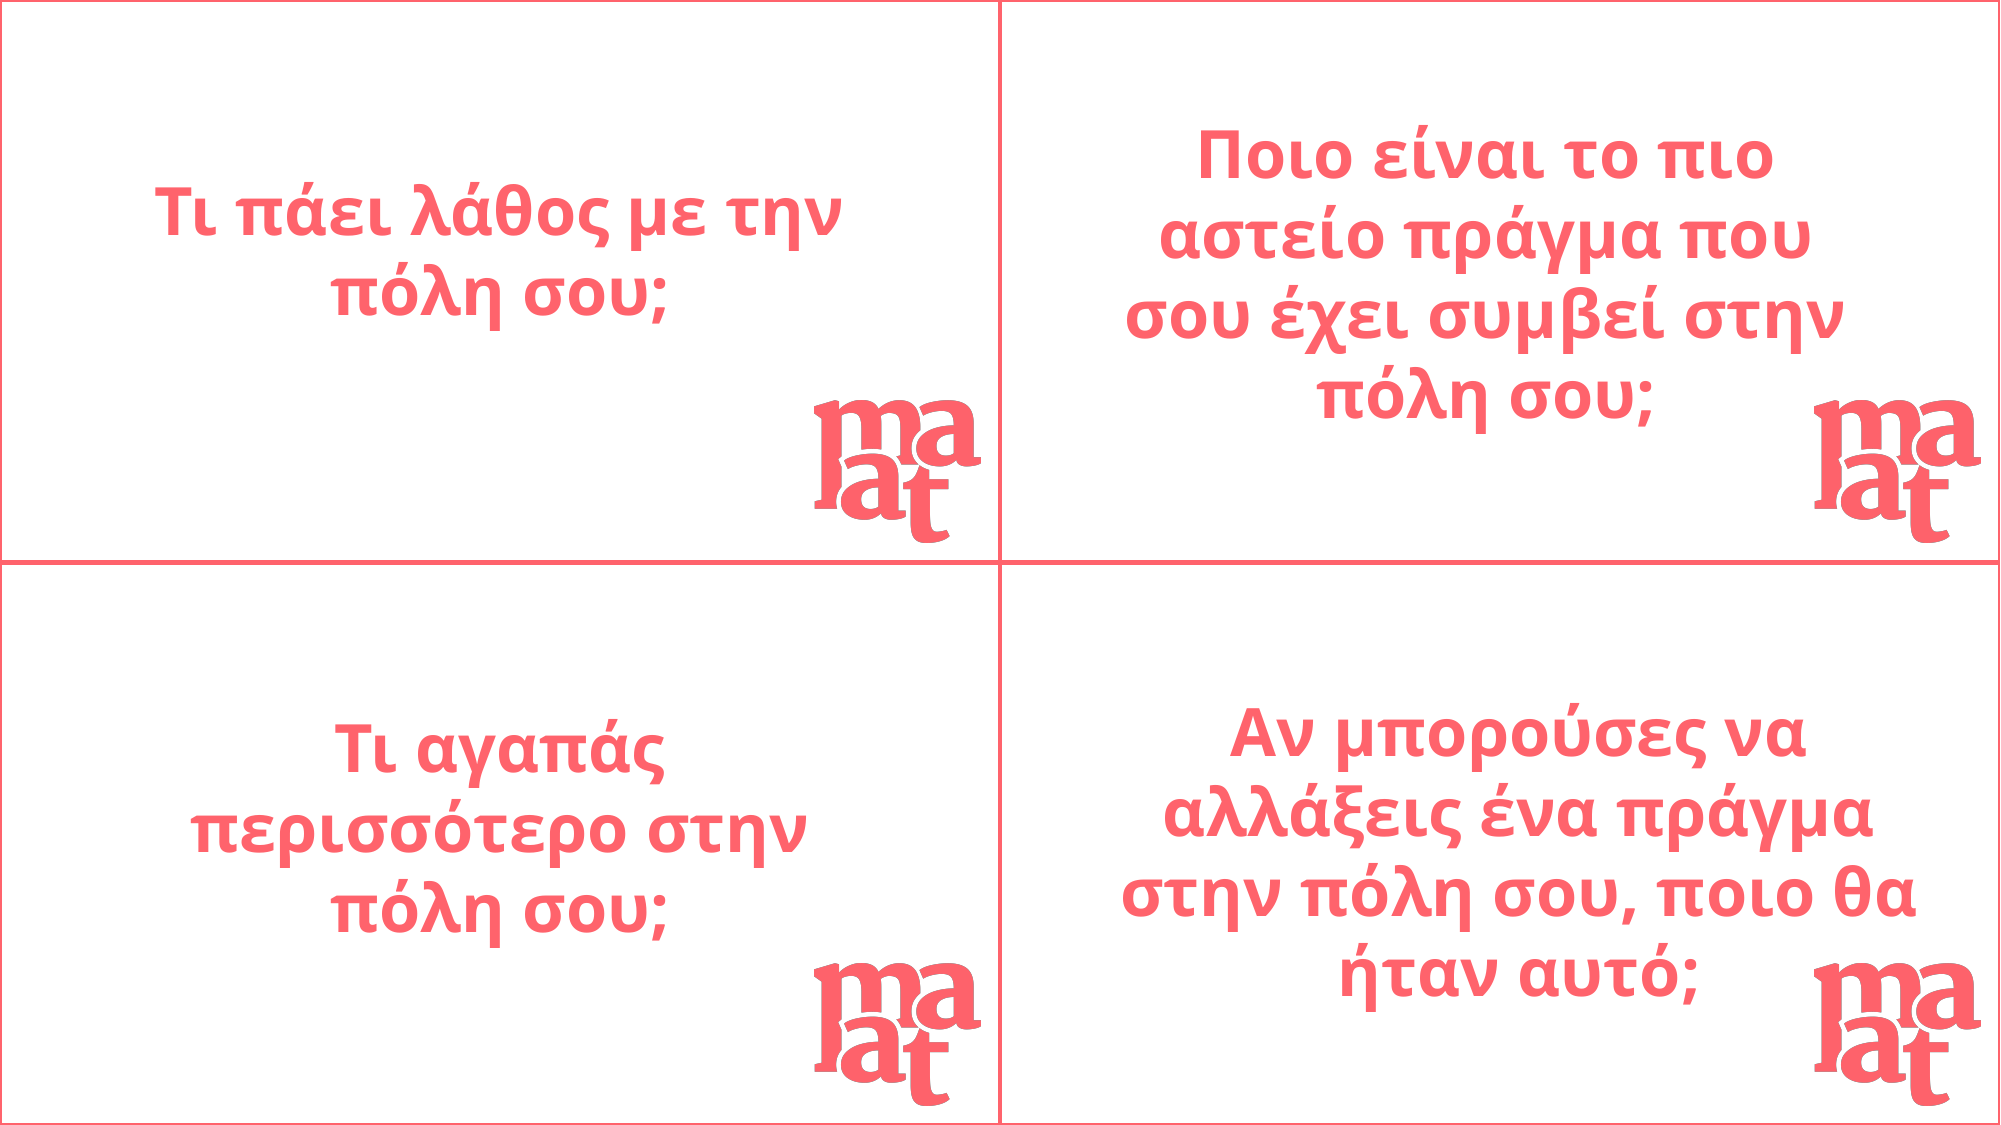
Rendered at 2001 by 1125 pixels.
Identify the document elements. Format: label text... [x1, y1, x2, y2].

picture [814, 962, 981, 1106]
text_box [0, 0, 999, 562]
text_box Τι αγαπάς περισσότερο στην πόλη σου; [102, 698, 898, 954]
text_box [0, 562, 999, 1125]
picture [1814, 400, 1981, 544]
picture [814, 400, 981, 544]
text_box Τι πάει λάθος με την πόλη σου; [102, 161, 898, 337]
text_box [999, 0, 2000, 562]
text_box Αν μπορούσες να αλλάξεις ένα πράγμα στην πόλη σου, ποιο θα ήταν αυτό; [1102, 681, 1936, 1017]
text_box [999, 562, 2000, 1125]
text_box Ποιο είναι το πιο αστείο πράγμα που σου έχει συμβεί στην πόλη σου; [1088, 104, 1884, 440]
picture [1814, 962, 1981, 1106]
